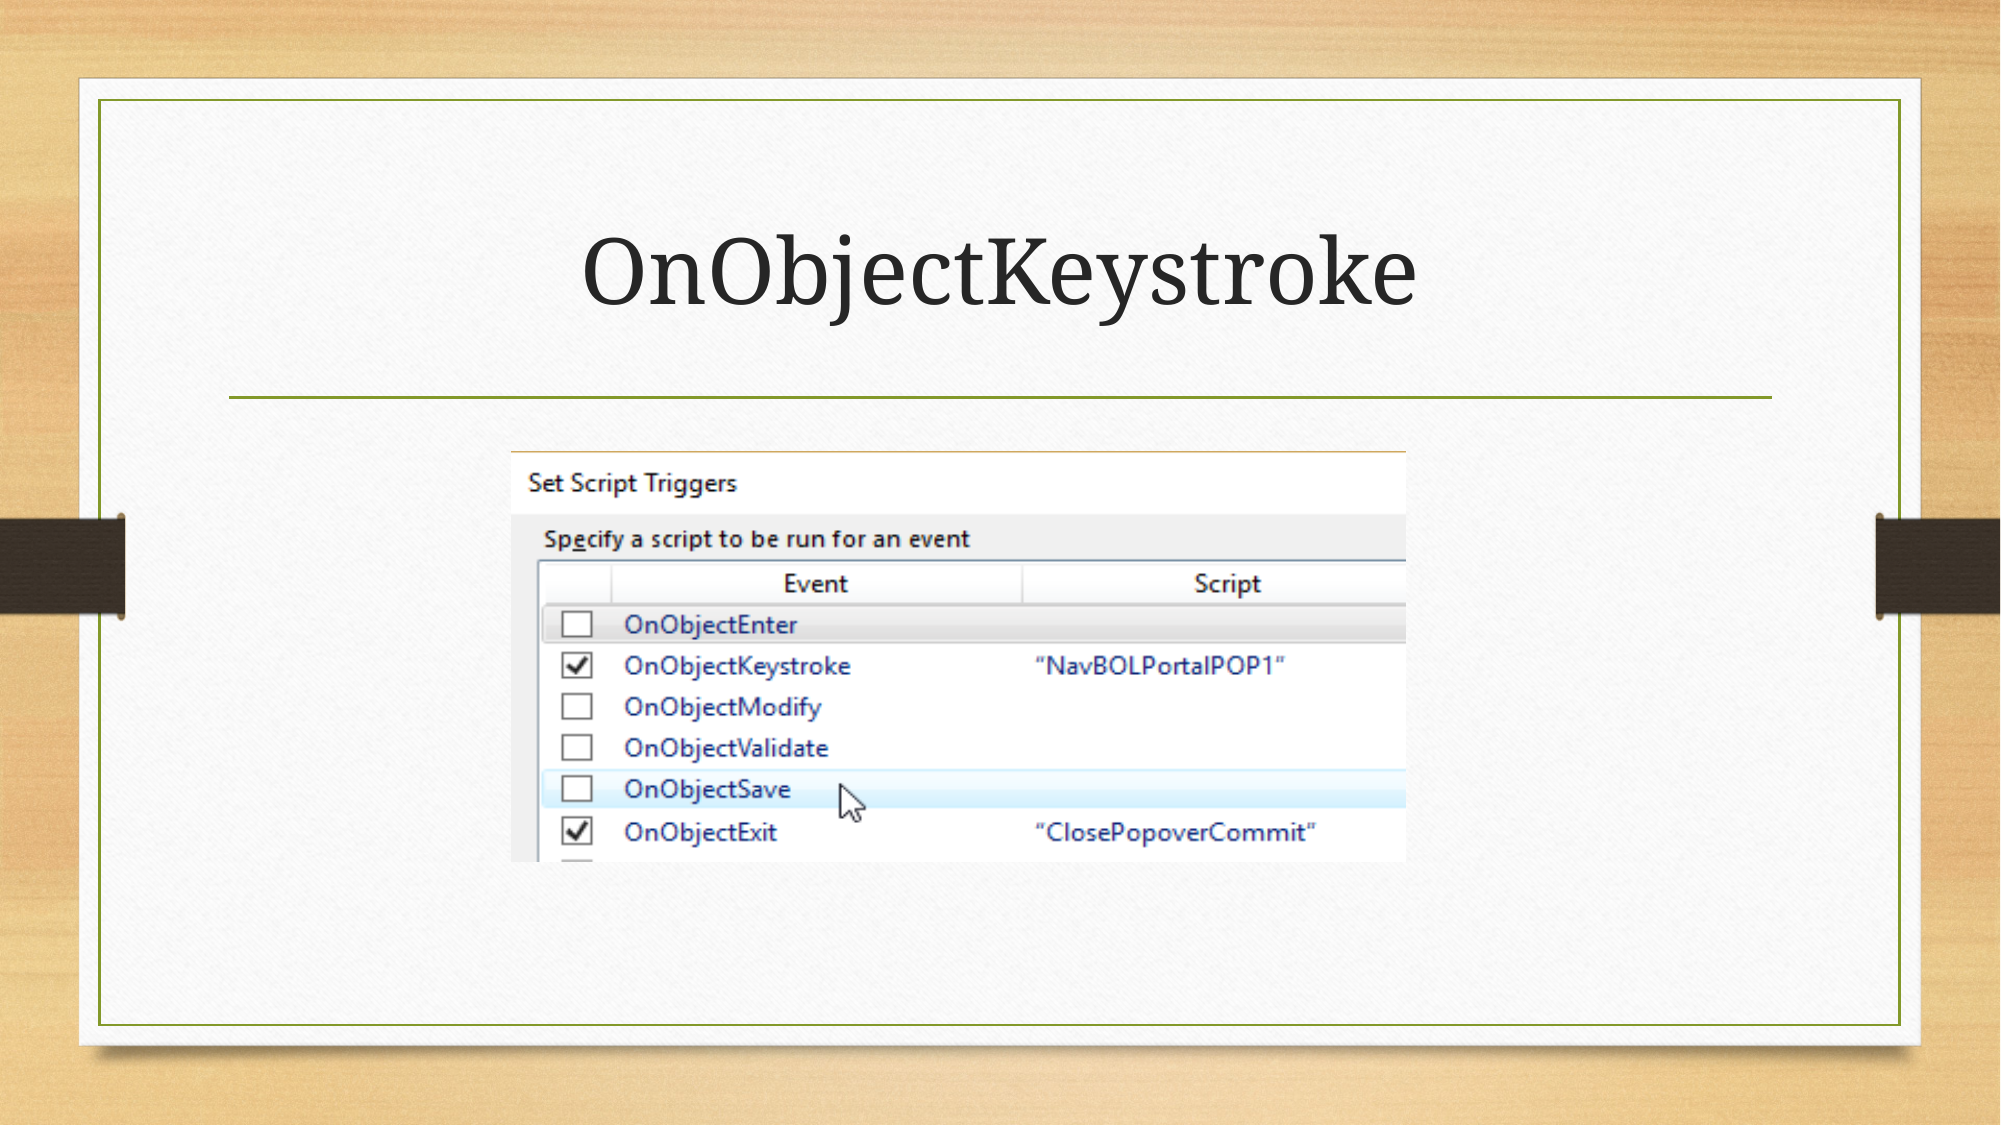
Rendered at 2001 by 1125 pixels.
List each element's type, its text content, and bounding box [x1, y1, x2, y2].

picture [0, 0, 2001, 1125]
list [511, 451, 1406, 862]
title OnObjectKeystroke [212, 161, 1788, 375]
